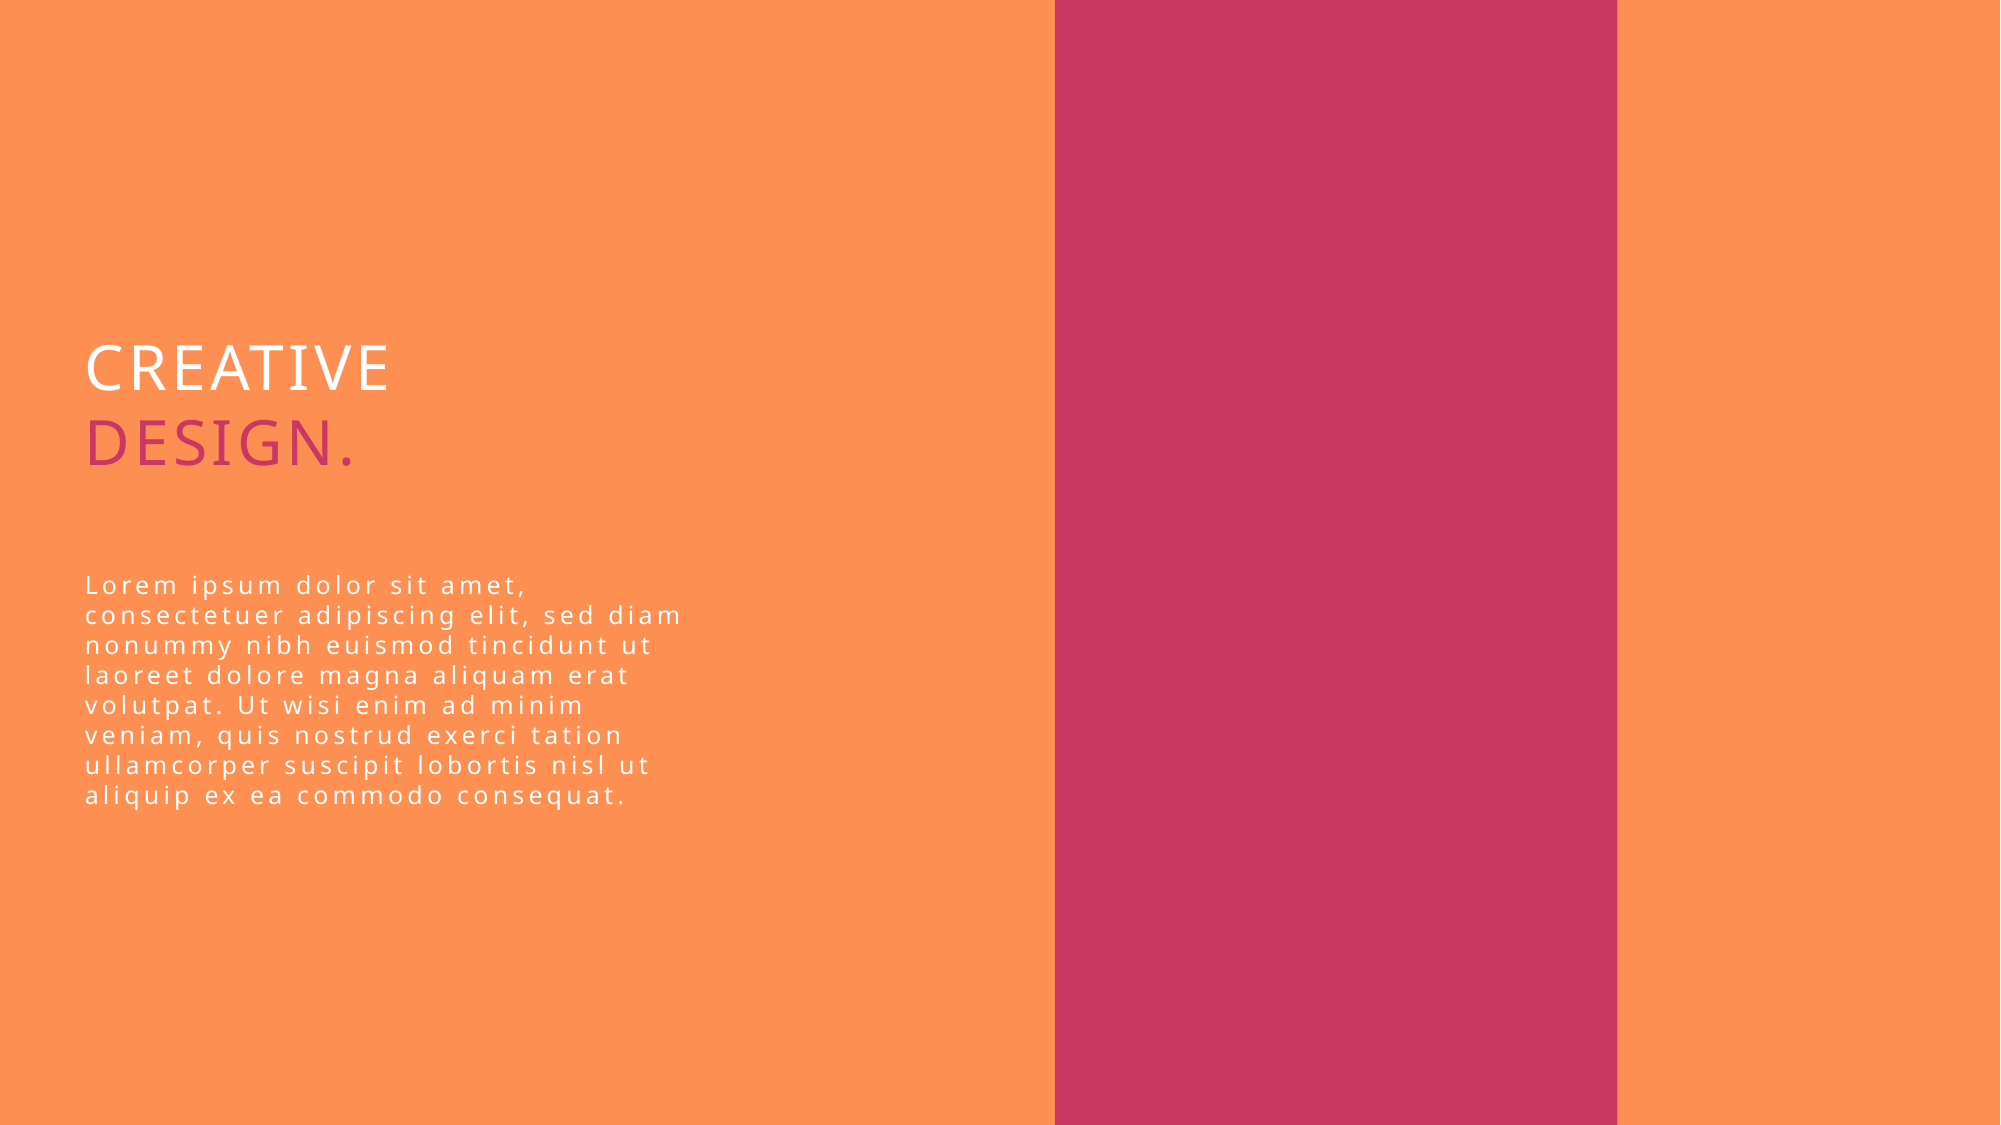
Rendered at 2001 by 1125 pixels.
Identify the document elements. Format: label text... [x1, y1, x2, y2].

text_box [1054, 0, 1618, 1125]
text_box Lorem ipsum dolor sit amet, consectetuer adipiscing elit, sed diam nonummy nibh euismod tincidunt ut laoreet dolore magna aliquam erat volutpat. Ut wisi enim ad minim veniam, quis nostrud exerci tation ullamcorper suscipit lobortis nisl ut aliquip ex ea commodo consequat. [70, 562, 718, 817]
text_box CREATIVE DESIGN. [70, 320, 718, 486]
picture [1055, 73, 1931, 1052]
